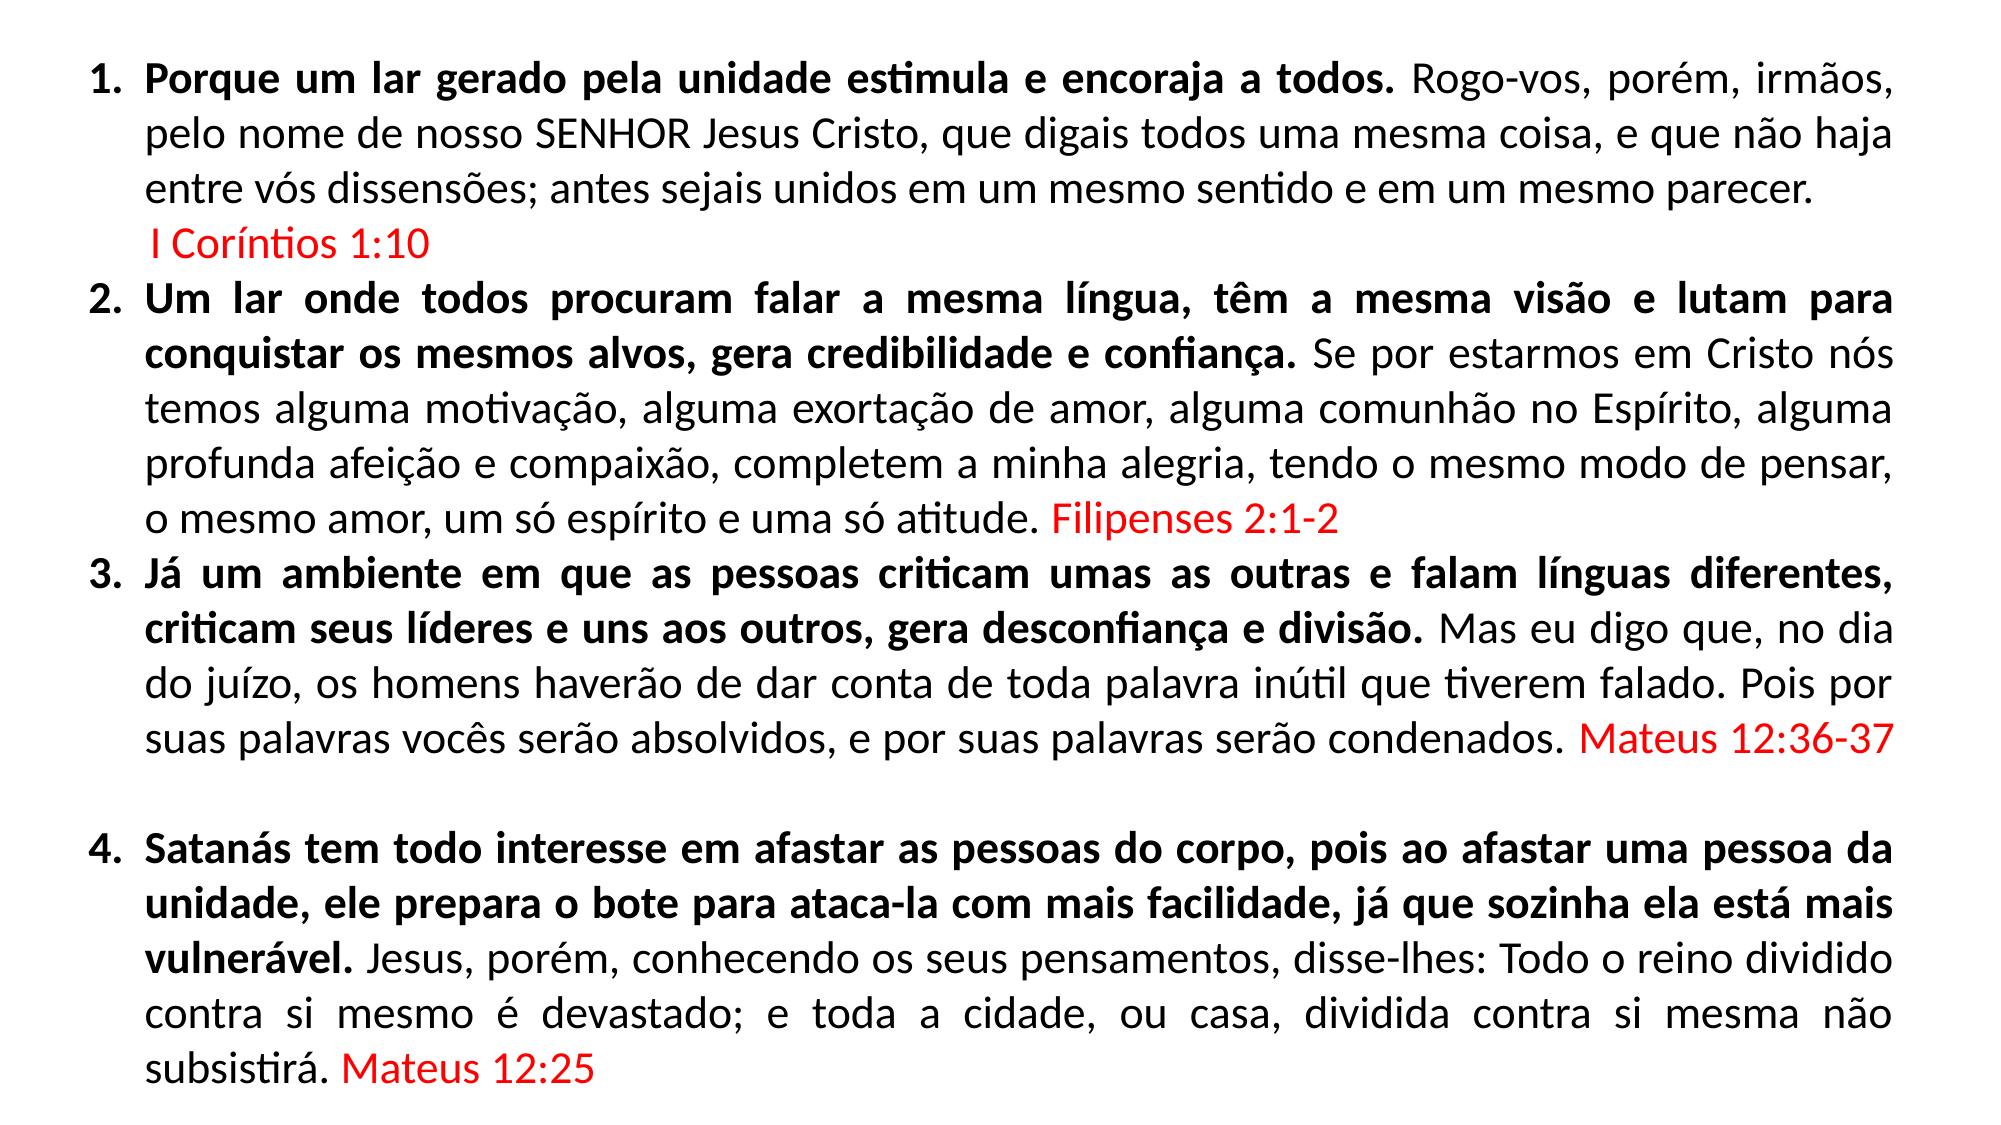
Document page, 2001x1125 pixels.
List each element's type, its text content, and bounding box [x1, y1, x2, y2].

text_box Porque um lar gerado pela unidade estimula e encoraja a todos. Rogo-vos, porém, irmãos, pelo nome de nosso SENHOR Jesus Cristo, que digais todos uma mesma coisa, e que não haja entre vós dissensões; antes sejais unidos em um mesmo sentido e em um mesmo parecer. I Coríntios 1:10 Um lar onde todos procuram falar a mesma língua, têm a mesma visão e lutam para conquistar os mesmos alvos, gera credibilidade e confiança. Se por estarmos em Cristo nós temos alguma motivação, alguma exortação de amor, alguma comunhão no Espírito, alguma profunda afeição e compaixão, completem a minha alegria, tendo o mesmo modo de pensar, o mesmo amor, um só espírito e uma só atitude. Filipenses 2:1-2 Já um ambiente em que as pessoas criticam umas as outras e falam línguas diferentes, criticam seus líderes e uns aos outros, gera desconfiança e divisão. Mas eu digo que, no dia do juízo, os homens haverão de dar conta de toda palavra inútil que tiverem falado. Pois por suas palavras vocês serão absolvidos, e por suas palavras serão condenados. Mateus 12:36-37 Satanás tem todo interesse em afastar as pessoas do corpo, pois ao afastar uma pessoa da unidade, ele prepara o bote para ataca-la com mais facilidade, já que sozinha ela está mais vulnerável. Jesus, porém, conhecendo os seus pensamentos, disse-lhes: Todo o reino dividido contra si mesmo é devastado; e toda a cidade, ou casa, dividida contra si mesma não subsistirá. Mateus 12:25 [73, 40, 1910, 1100]
